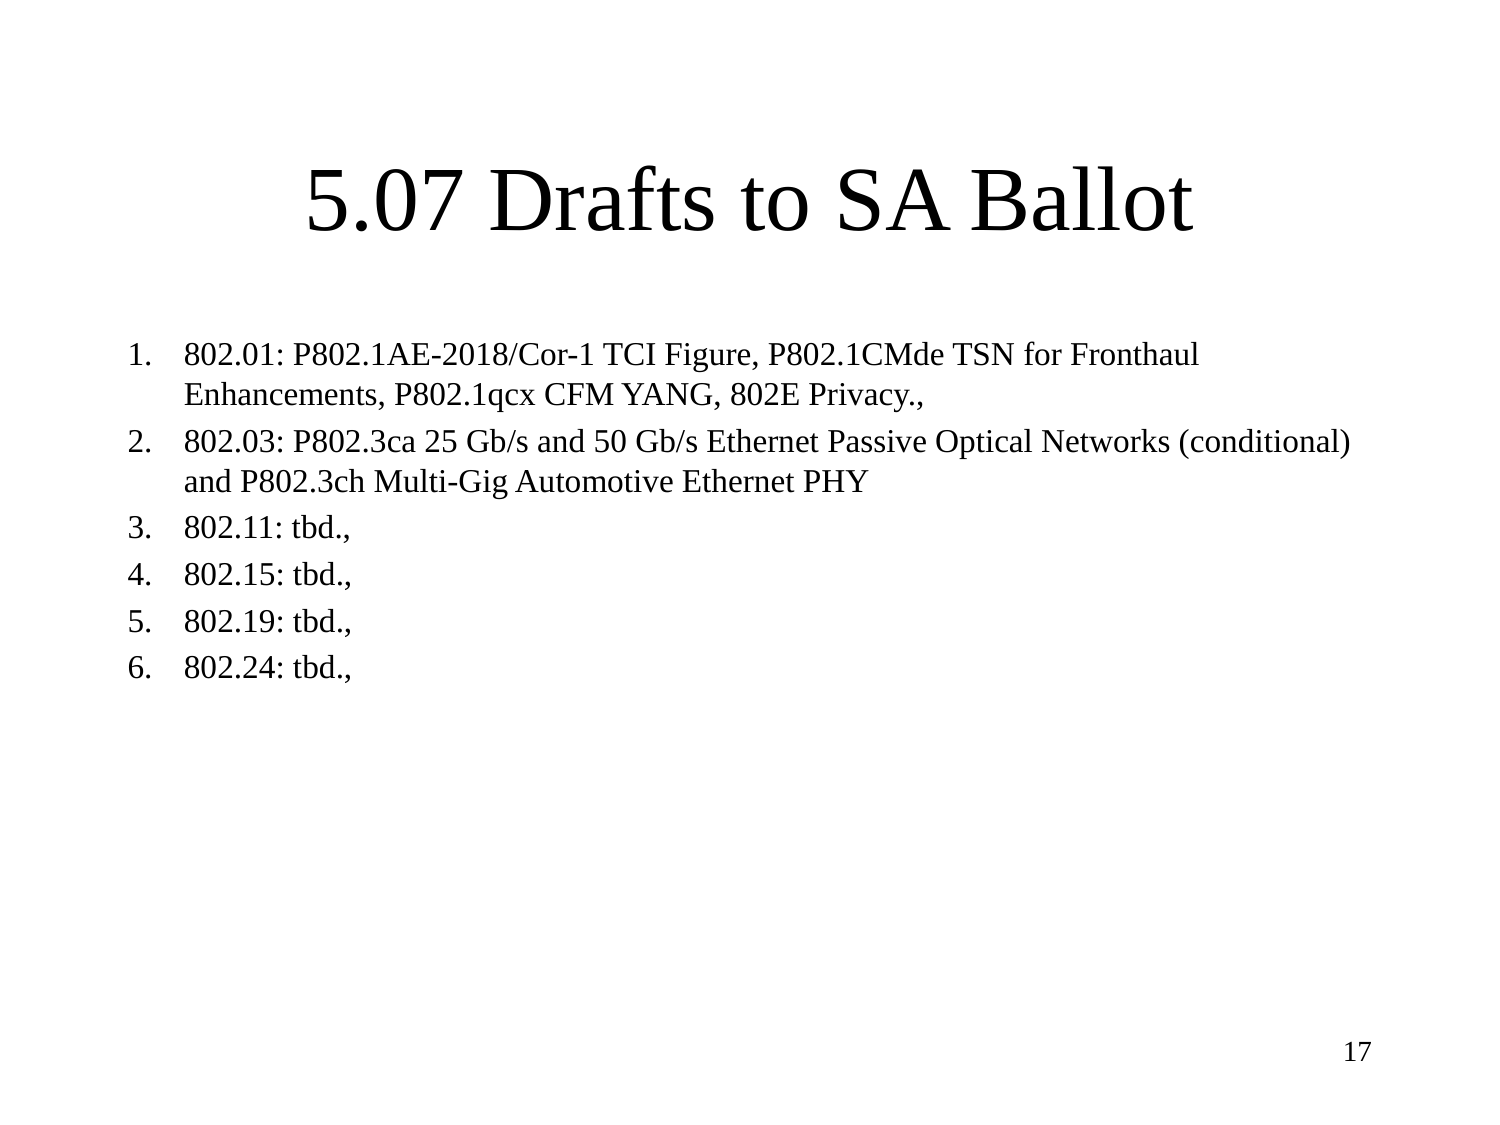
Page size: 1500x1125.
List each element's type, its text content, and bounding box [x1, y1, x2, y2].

slide_number 17 [1074, 1024, 1388, 1101]
list 802.01: P802.1AE-2018/Cor-1 TCI Figure, P802.1CMde TSN for Fronthaul Enhancements, P802.1qcx CFM YANG, 802E Privacy., 802.03: P802.3ca 25 Gb/s and 50 Gb/s Ethernet Passive Optical Networks (conditional) and P802.3ch Multi-Gig Automotive Ethernet PHY 802.11: tbd., 802.15: tbd., 802.19: tbd., 802.24: tbd., [112, 324, 1388, 1001]
title 5.07 Drafts to SA Ballot [112, 99, 1388, 288]
